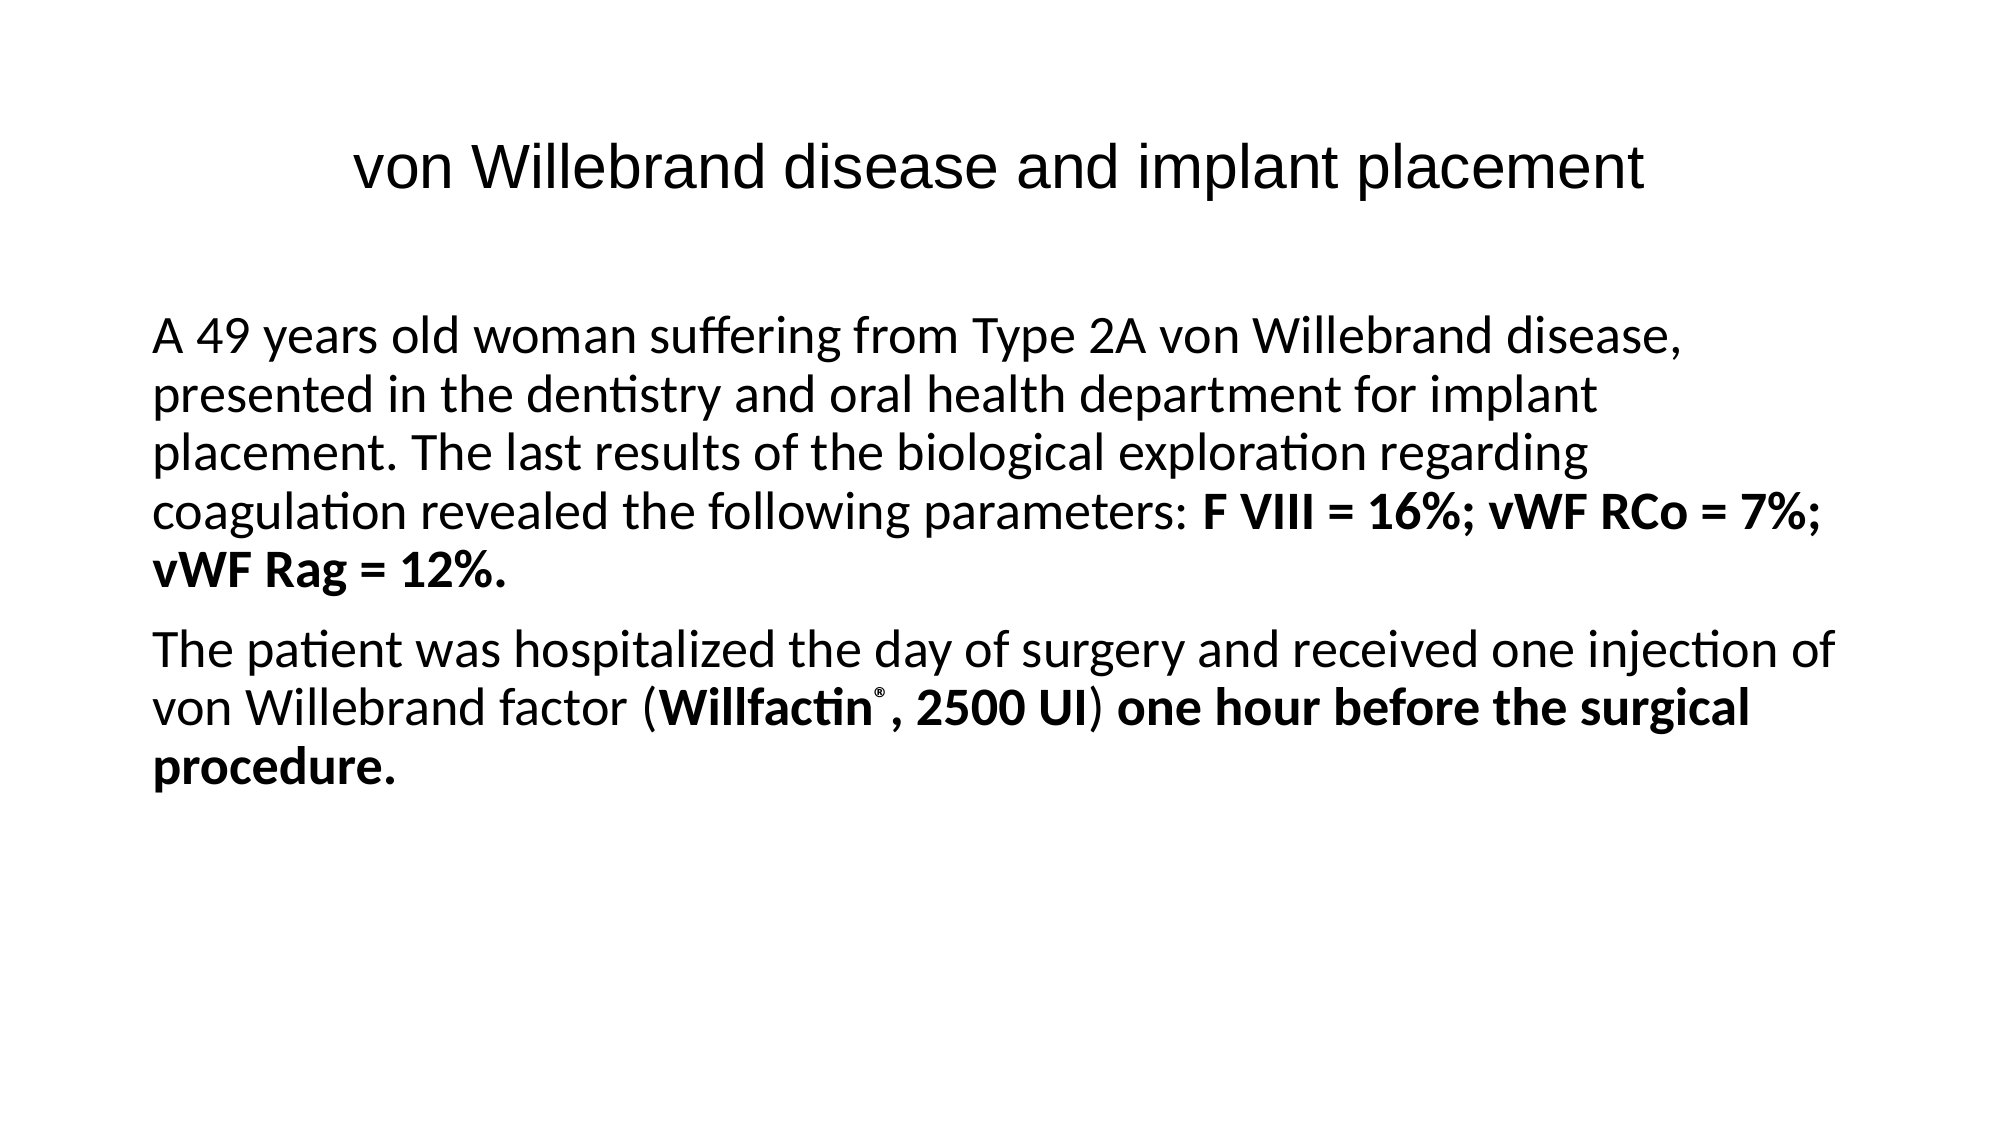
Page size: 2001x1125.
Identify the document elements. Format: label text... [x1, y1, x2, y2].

list A 49 years old woman suffering from Type 2A von Willebrand disease, presented in the dentistry and oral health department for implant placement. The last results of the biological exploration regarding coagulation revealed the following parameters: F VIII = 16%; vWF RCo = 7%; vWF Rag = 12%. The patient was hospitalized the day of surgery and received one injection of von Willebrand factor (Willfactin®, 2500 UI) one hour before the surgical procedure. [137, 299, 1863, 1014]
title von Willebrand disease and implant placement [137, 59, 1863, 278]
